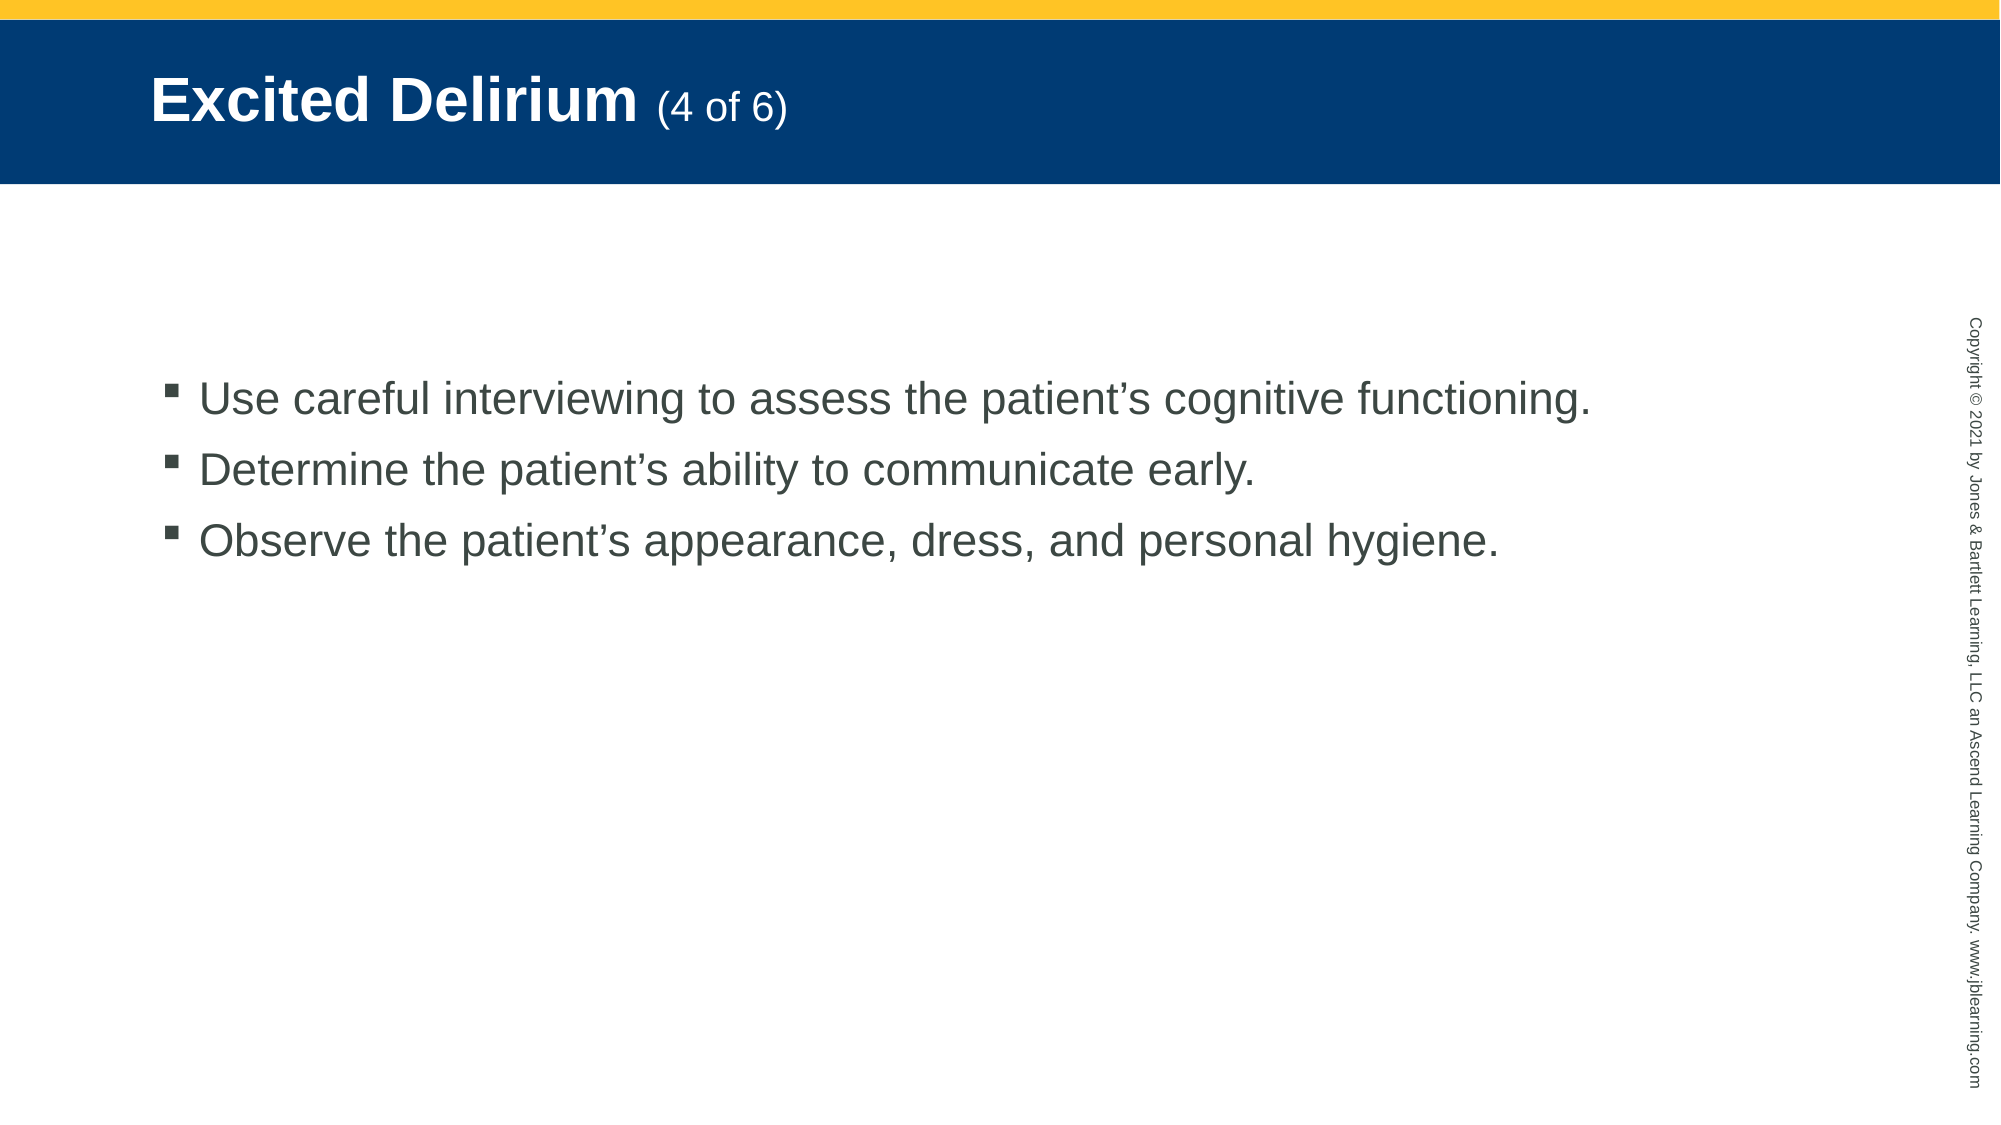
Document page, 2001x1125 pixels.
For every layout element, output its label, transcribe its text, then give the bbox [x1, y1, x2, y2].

title Excited Delirium (4 of 6) [0, 19, 2000, 185]
list Use careful interviewing to assess the patient’s cognitive functioning. Determine the patient’s ability to communicate early. Observe the patient’s appearance, dress, and personal hygiene. [146, 361, 1859, 1016]
